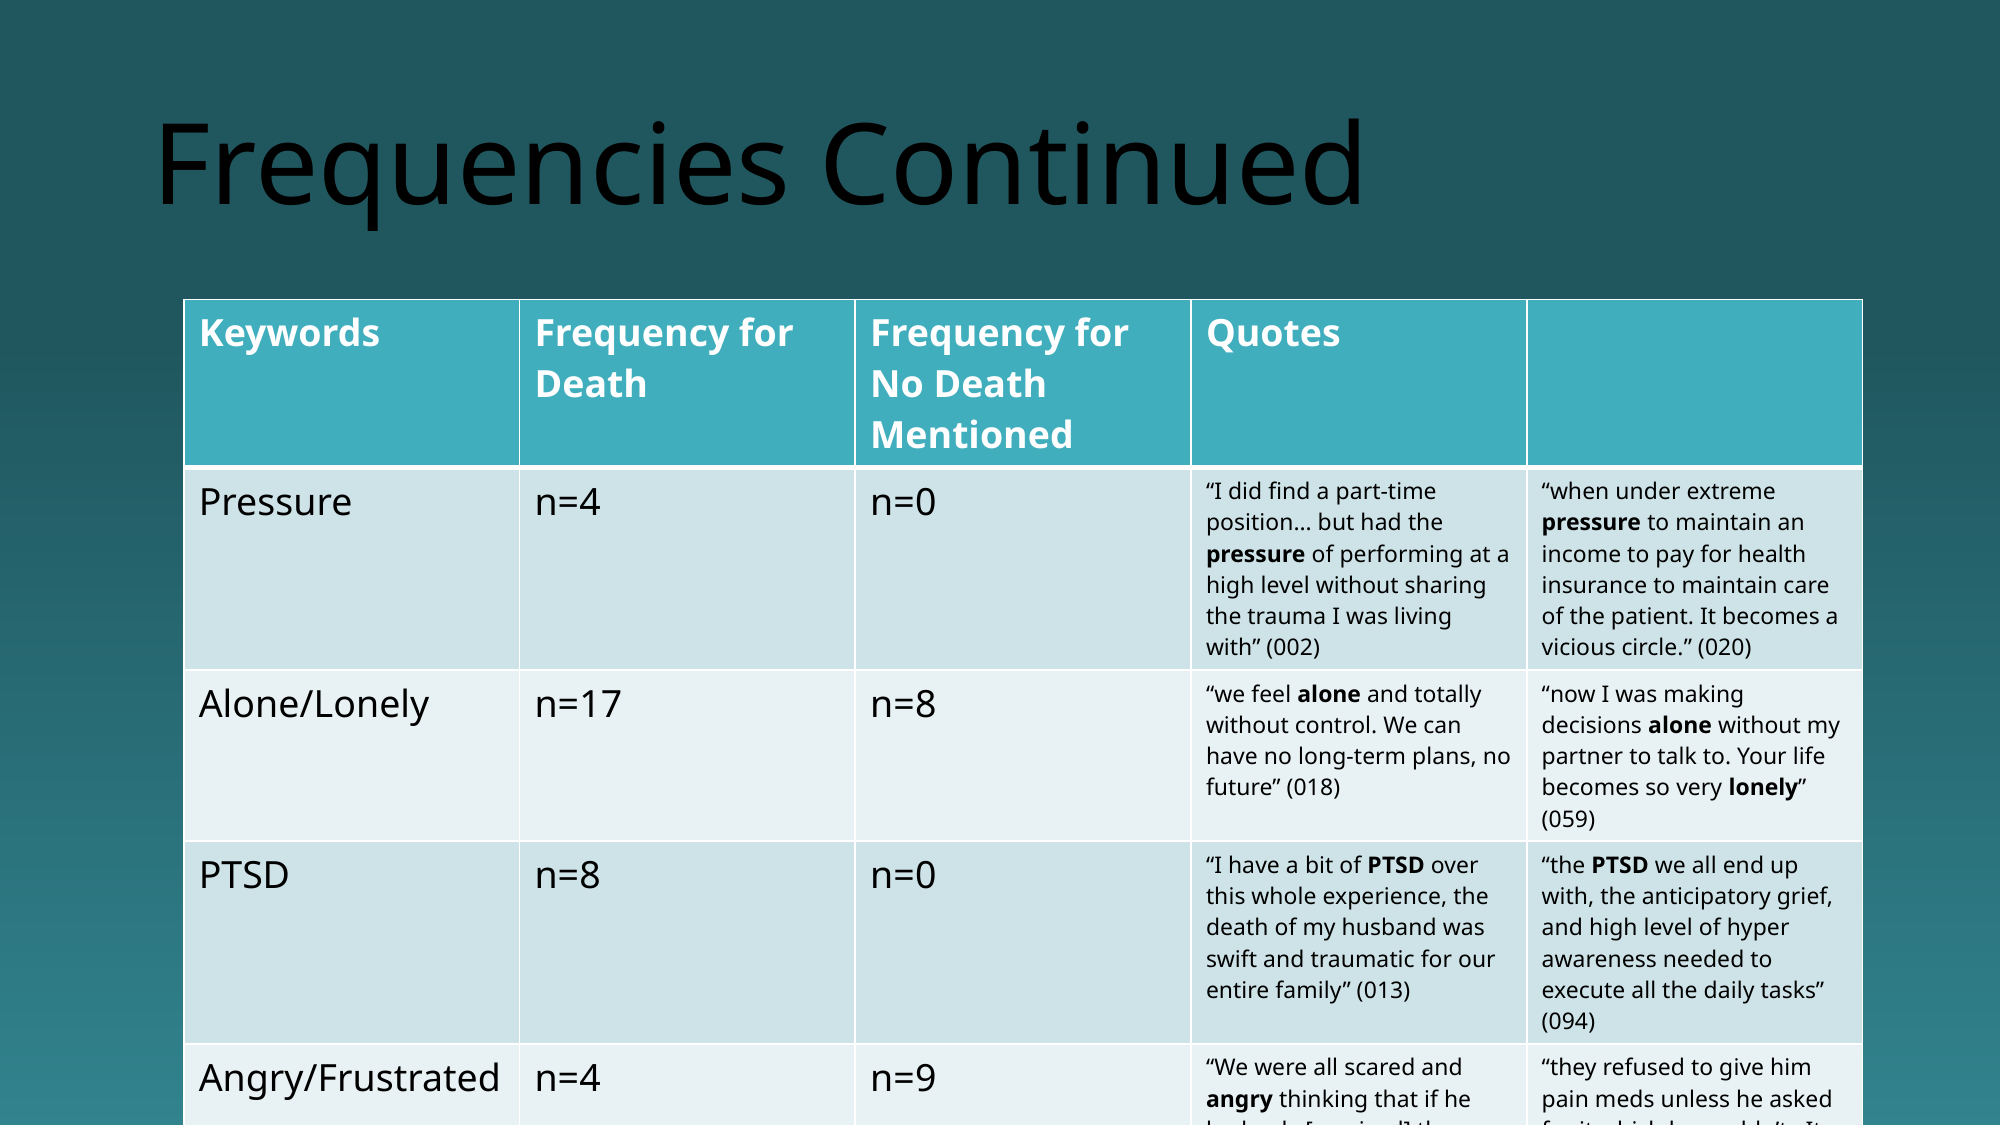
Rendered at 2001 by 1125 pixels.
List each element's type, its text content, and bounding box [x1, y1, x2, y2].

table_cell n=8 [520, 842, 854, 1043]
table_cell n=8 [856, 671, 1190, 840]
table_cell “we feel alone and totally without control. We can have no long-term plans, no future” (018) [1192, 671, 1526, 840]
table_header Frequency for No Death Mentioned [856, 300, 1190, 465]
table_cell “now I was making decisions alone without my partner to talk to. Your life becomes so very lonely” (059) [1528, 671, 1862, 840]
table_header [1528, 300, 1862, 465]
table_cell Angry/Frustrated [185, 1045, 519, 1125]
table_cell “We were all scared and angry thinking that if he had only [received] the treatment when he needed it he would not have had this new seizure” (081) [1192, 1045, 1526, 1125]
table_cell “I did find a part-time position… but had the pressure of performing at a high level without sharing the trauma I was living with” (002) [1192, 470, 1526, 669]
table_cell n=9 [856, 1045, 1190, 1125]
table_header Quotes [1192, 300, 1526, 465]
table_cell n=4 [520, 1045, 854, 1125]
title Frequencies Continued [137, 59, 1863, 278]
table_header Frequency for Death [520, 300, 854, 465]
table_cell n=0 [856, 842, 1190, 1043]
table_cell Pressure [185, 470, 519, 669]
table_cell PTSD [185, 842, 519, 1043]
table_cell Alone/Lonely [185, 671, 519, 840]
table_cell n=4 [520, 470, 854, 669]
table_header Keywords [185, 300, 519, 465]
table_cell “I have a bit of PTSD over this whole experience, the death of my husband was swift and traumatic for our entire family” (013) [1192, 842, 1526, 1043]
table_cell n=17 [520, 671, 854, 840]
table_cell “they refused to give him pain meds unless he asked for it which he couldn’t . It was a constant and frustrating situation” (053) [1528, 1045, 1862, 1125]
table_cell “the PTSD we all end up with, the anticipatory grief, and high level of hyper awareness needed to execute all the daily tasks” (094) [1528, 842, 1862, 1043]
table_cell n=0 [856, 470, 1190, 669]
table_cell “when under extreme pressure to maintain an income to pay for health insurance to maintain care of the patient. It becomes a vicious circle.” (020) [1528, 470, 1862, 669]
